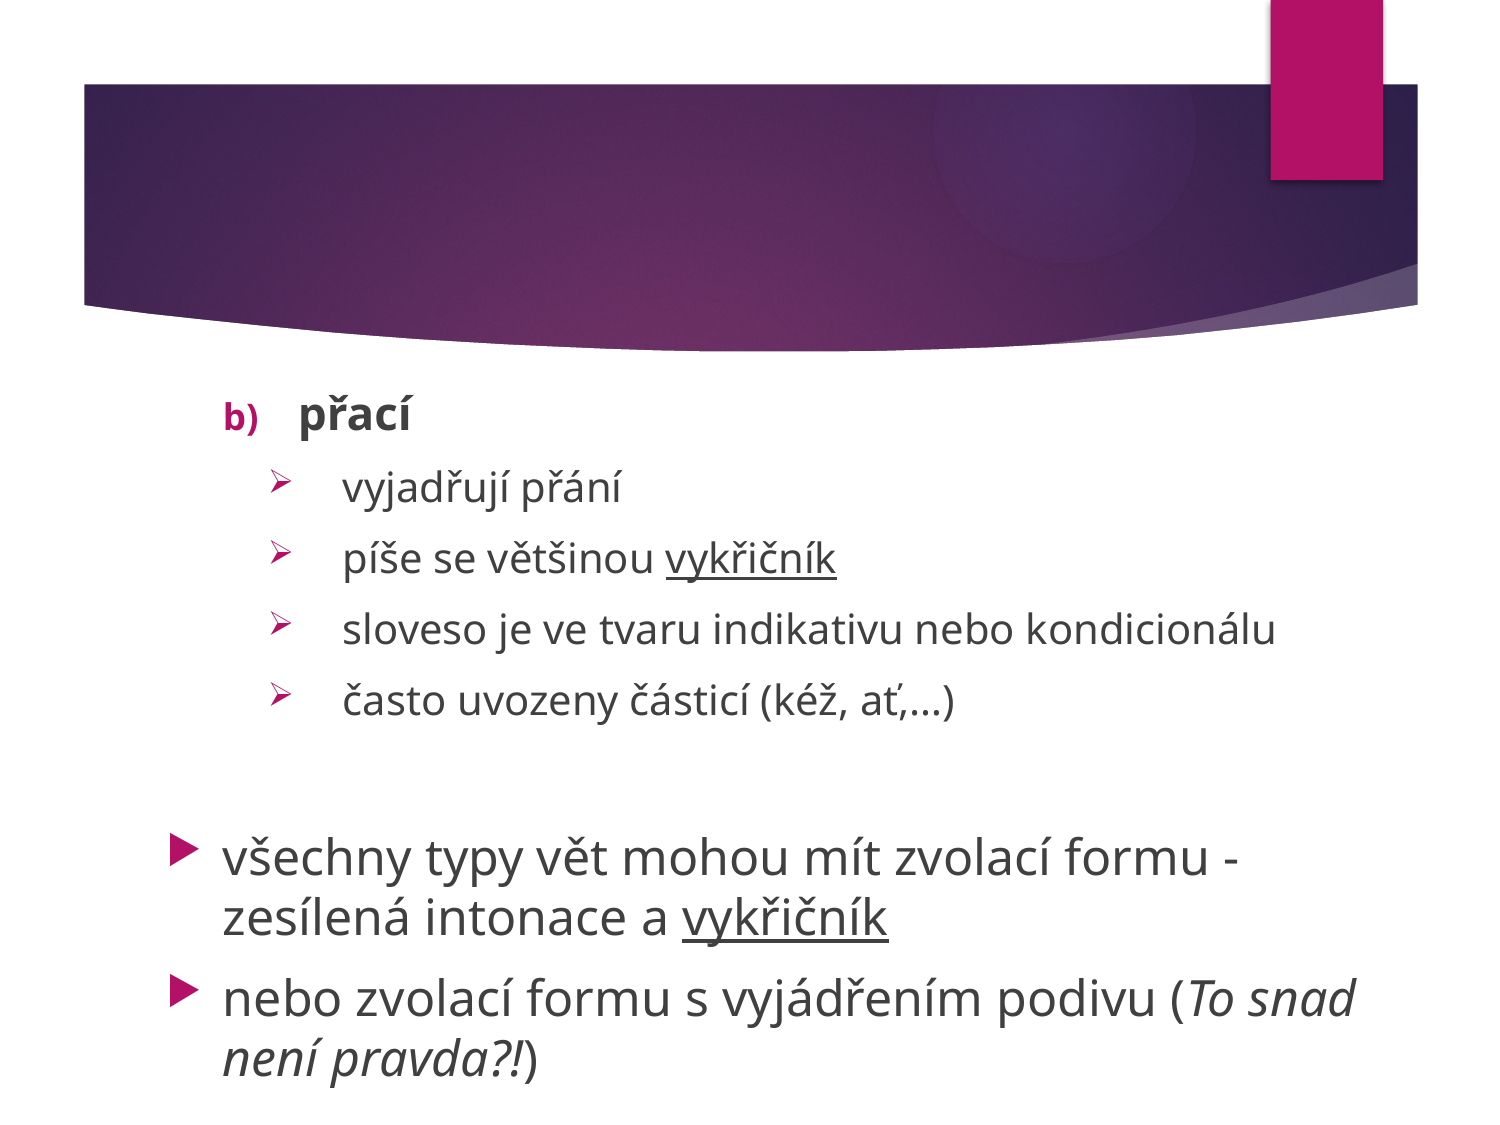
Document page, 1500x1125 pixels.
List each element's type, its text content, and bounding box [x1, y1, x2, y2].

list přací vyjadřují přání píše se většinou vykřičník sloveso je ve tvaru indikativu nebo kondicionálu často uvozeny částicí (kéž, ať,…) všechny typy vět mohou mít zvolací formu - zesílená intonace a vykřičník nebo zvolací formu s vyjádřením podivu (To snad není pravda?!) [141, 377, 1413, 1125]
